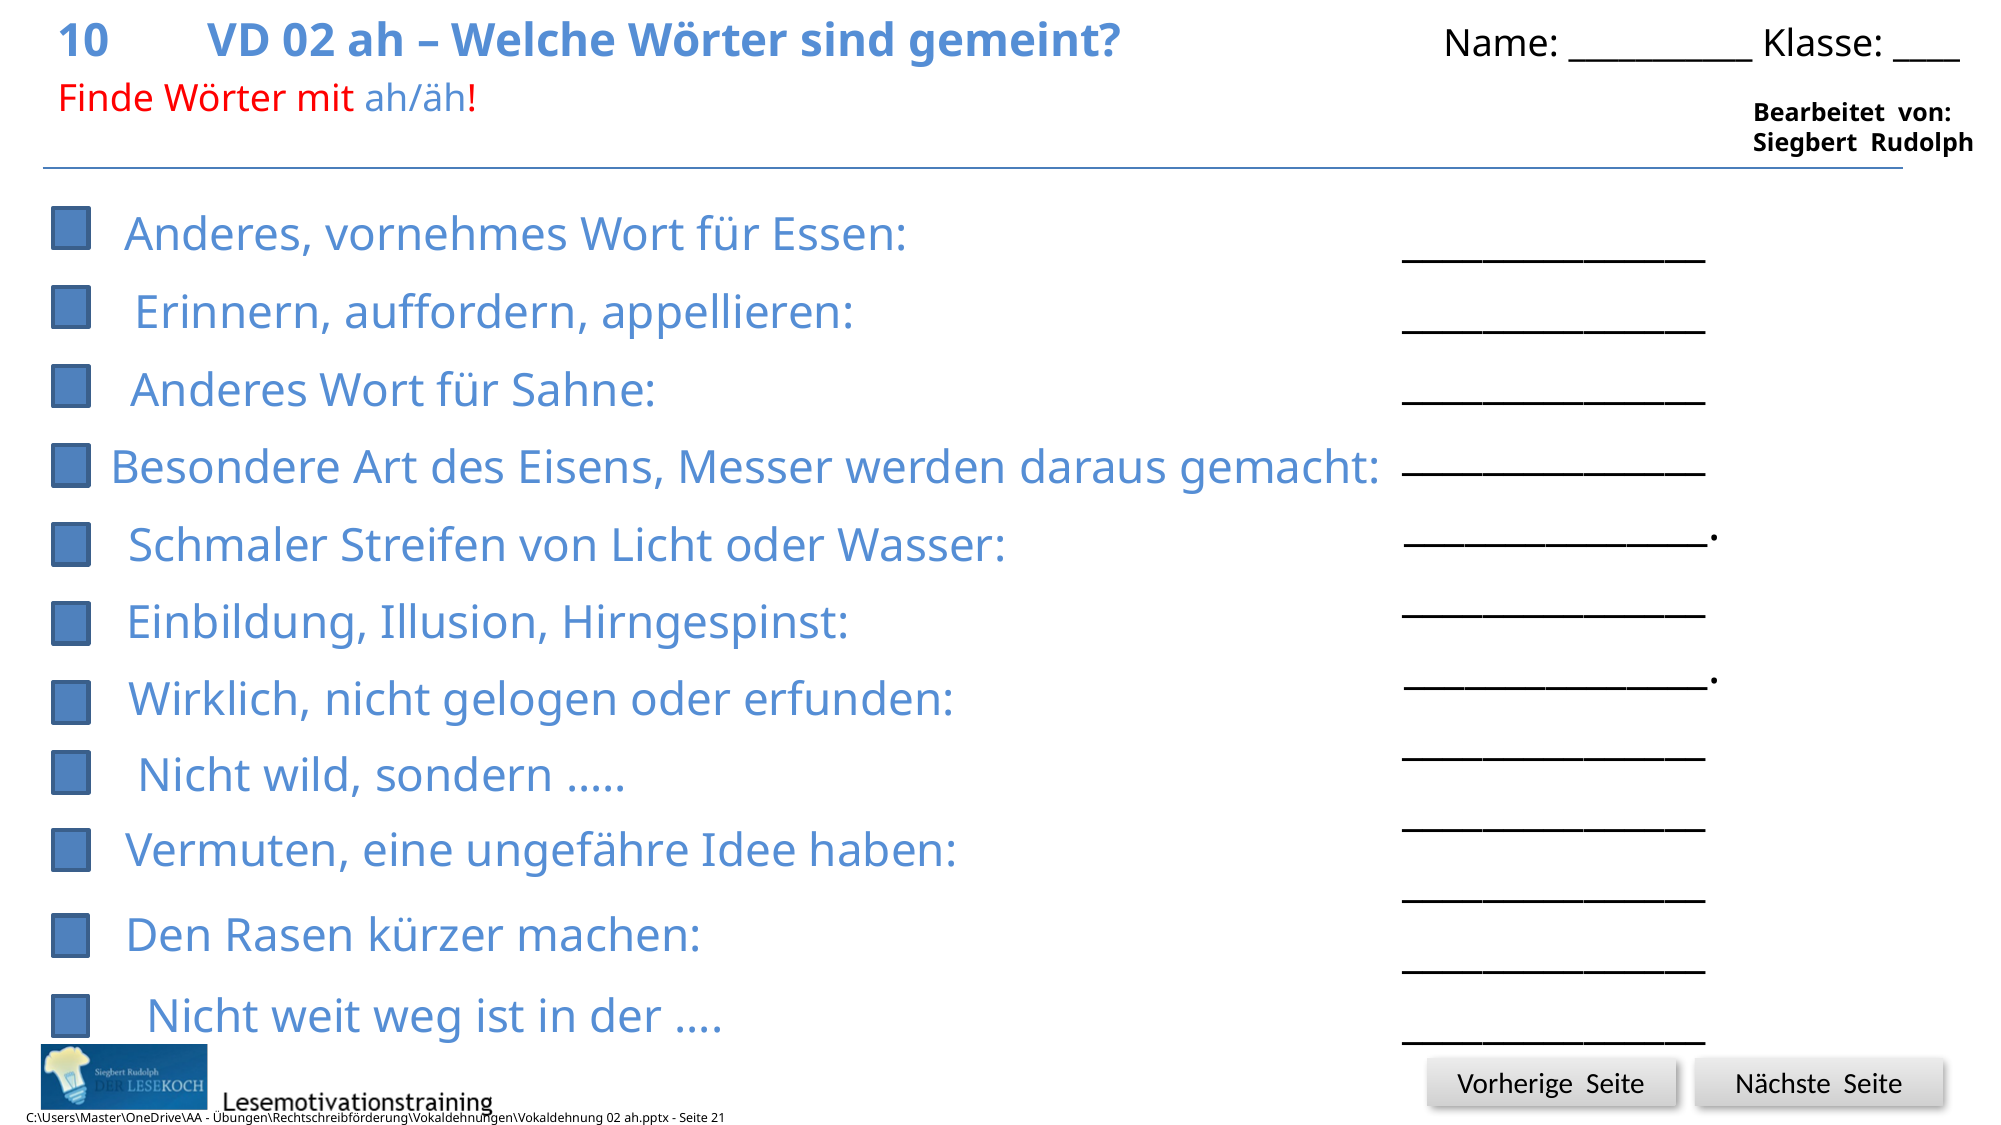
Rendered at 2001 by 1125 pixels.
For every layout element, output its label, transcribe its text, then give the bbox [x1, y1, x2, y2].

text_box [51, 285, 91, 329]
text_box [51, 443, 91, 488]
text_box _______________ [1387, 274, 1721, 344]
text_box _______________ [1387, 772, 1721, 842]
text_box Besondere Art des Eisens, Messer werden daraus gemacht: [95, 430, 1396, 500]
text_box Nicht wild, sondern ….. [123, 738, 642, 808]
text_box [51, 750, 91, 795]
text_box _______________ [1387, 416, 1721, 487]
text_box _______________ [1387, 345, 1721, 416]
text_box [51, 913, 90, 958]
text_box [51, 601, 91, 646]
text_box _______________ [1387, 914, 1721, 985]
text_box Einbildung, Illusion, Hirngespinst: [111, 585, 866, 655]
picture [40, 1044, 508, 1102]
text_box _______________ [1387, 203, 1721, 273]
text_box _______________ [1387, 843, 1721, 913]
text_box _______________ [1387, 558, 1721, 629]
text_box Finde Wörter mit ah/äh! [42, 66, 1544, 127]
text_box Anderes Wort für Sahne: [115, 353, 672, 424]
text_box C:\Users\Master\OneDrive\AA - Übungen\Rechtschreibförderung\Vokaldehnungen\Vokaldehnung 02 ah.pptx - Seite 21 [11, 1102, 741, 1125]
text_box Schmaler Streifen von Licht oder Wasser: [113, 507, 1022, 578]
text_box _______________ [1387, 985, 1721, 1056]
text_box Anderes, vornehmes Wort für Essen: [109, 197, 923, 267]
text_box [51, 680, 91, 725]
text_box Vermuten, eine ungefähre Idee haben: [110, 813, 973, 883]
text_box [51, 522, 91, 567]
text_box _______________ [1387, 700, 1721, 771]
text_box 10 VD 02 ah – Welche Wörter sind gemeint? Name: ___________ Klasse: ____ [42, 3, 2000, 73]
text_box Den Rasen kürzer machen: [110, 898, 718, 969]
text_box Wirklich, nicht gelogen oder erfunden: [113, 662, 970, 732]
text_box Erinnern, auffordern, appellieren: [120, 275, 870, 346]
text_box [51, 206, 91, 250]
text_box _______________. [1389, 487, 1736, 558]
text_box [51, 994, 90, 1038]
text_box Nicht weit weg ist in der .... [131, 979, 739, 1049]
text_box _______________. [1389, 629, 1736, 700]
text_box [51, 364, 91, 408]
text_box [51, 828, 91, 872]
